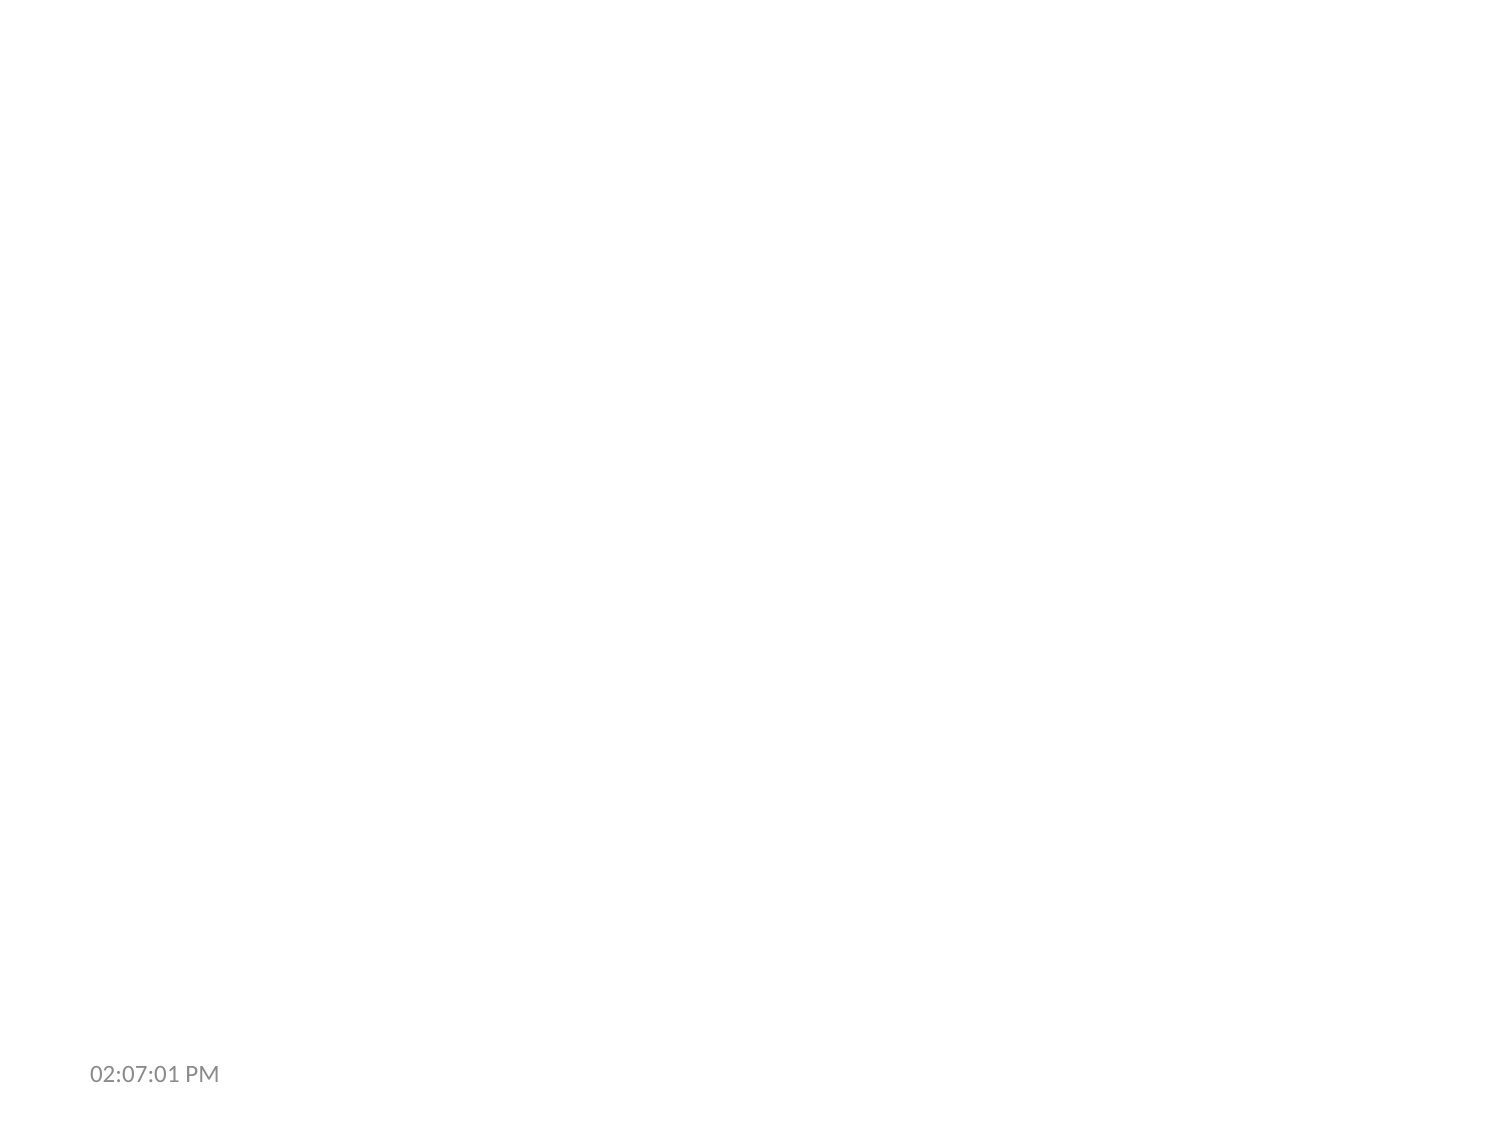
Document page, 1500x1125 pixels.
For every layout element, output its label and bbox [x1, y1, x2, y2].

slide_number [75, 1042, 425, 1103]
